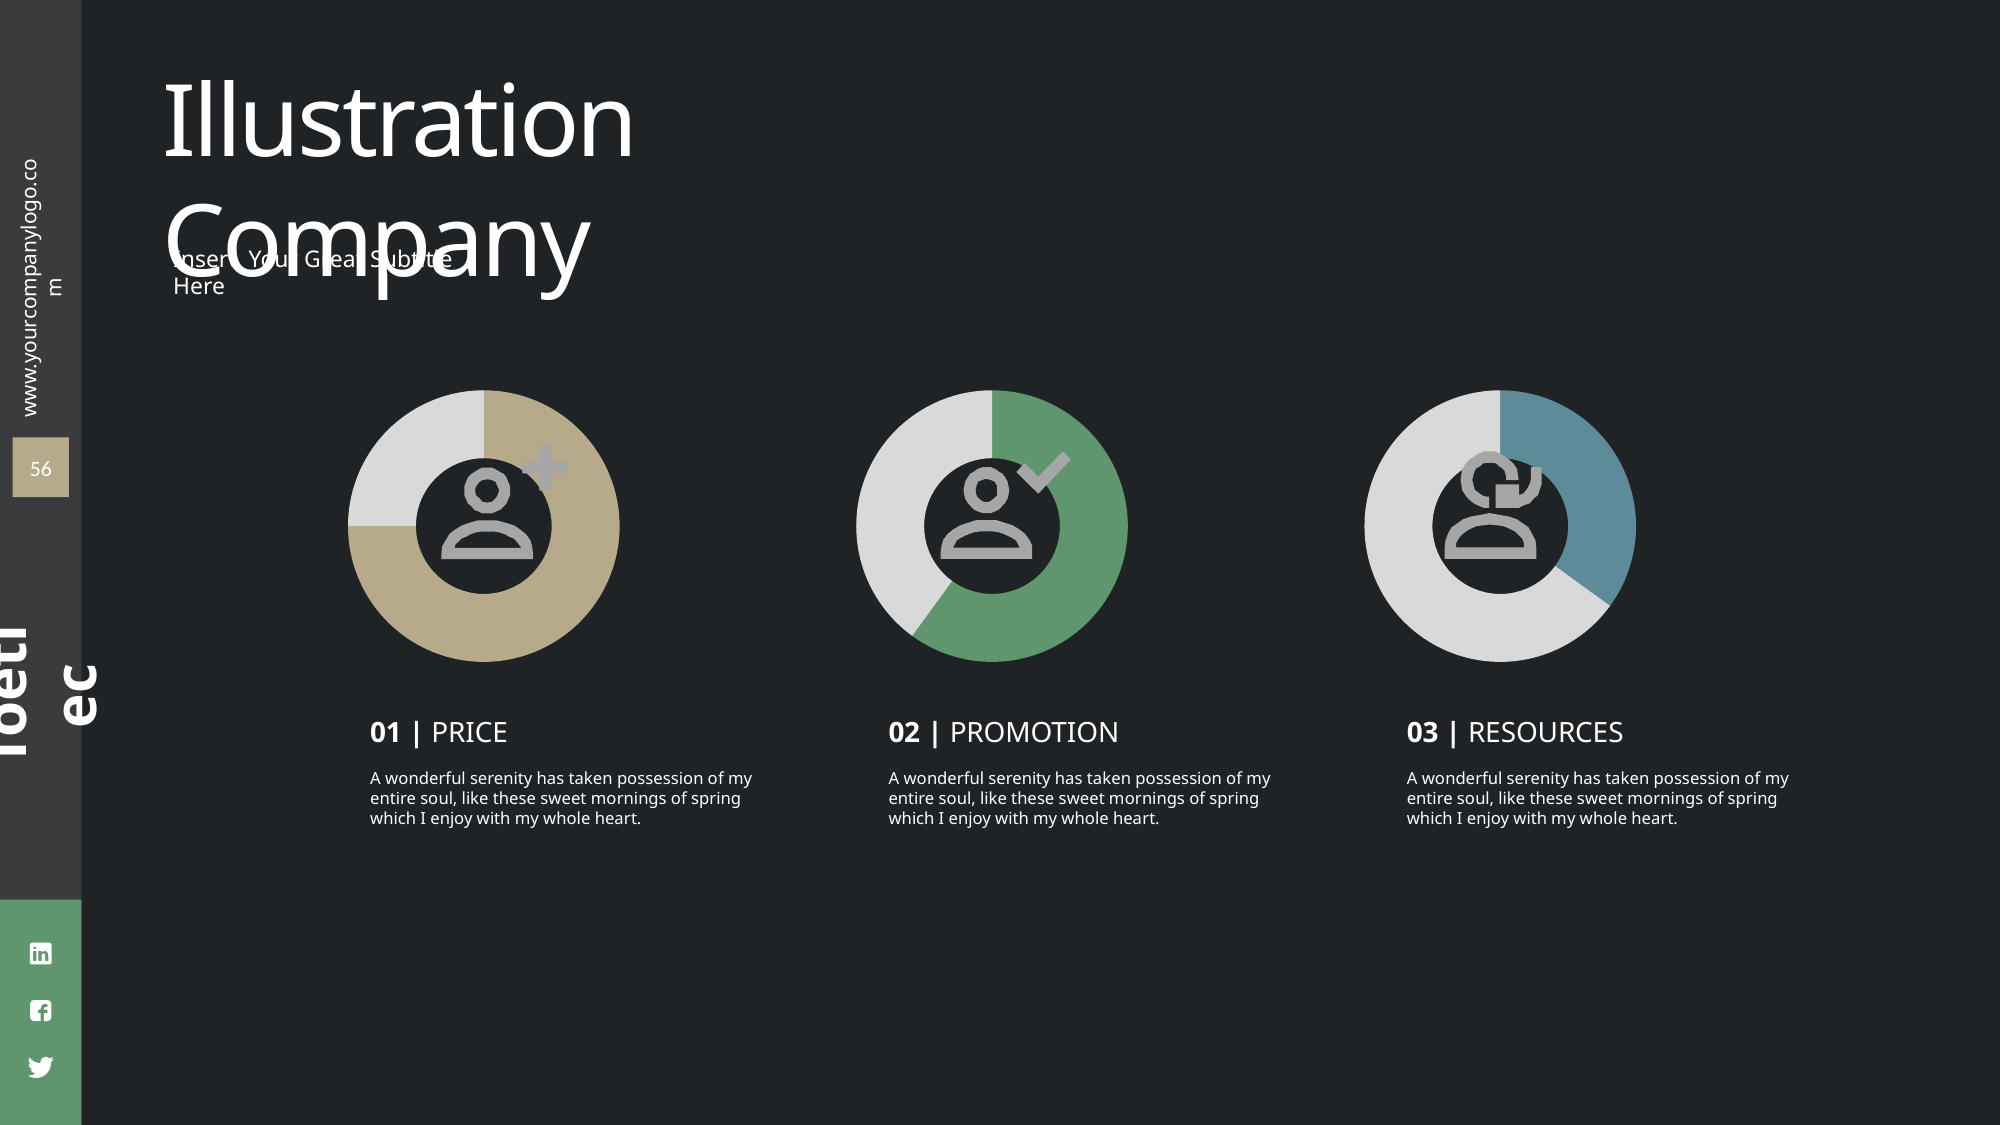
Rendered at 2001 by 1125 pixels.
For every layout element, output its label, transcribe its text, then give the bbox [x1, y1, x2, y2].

chart [779, 384, 1205, 668]
chart [1288, 384, 1713, 668]
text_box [940, 451, 1071, 559]
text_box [441, 444, 569, 560]
text_box Illustration Company [147, 116, 677, 236]
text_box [1444, 451, 1542, 559]
text_box 02 | PROMOTION A wonderful serenity has taken possession of my entire soul, like these sweet mornings of spring which I enjoy with my whole heart. [873, 707, 1288, 836]
text_box 03 | RESOURCES A wonderful serenity has taken possession of my entire soul, like these sweet mornings of spring which I enjoy with my whole heart. [1392, 707, 1807, 836]
chart [271, 384, 697, 668]
slide_number 56 [12, 437, 69, 498]
text_box Insert Your Great Subtitle Here [158, 237, 512, 307]
text_box 01 | PRICE A wonderful serenity has taken possession of my entire soul, like these sweet mornings of spring which I enjoy with my whole heart. [355, 707, 770, 836]
